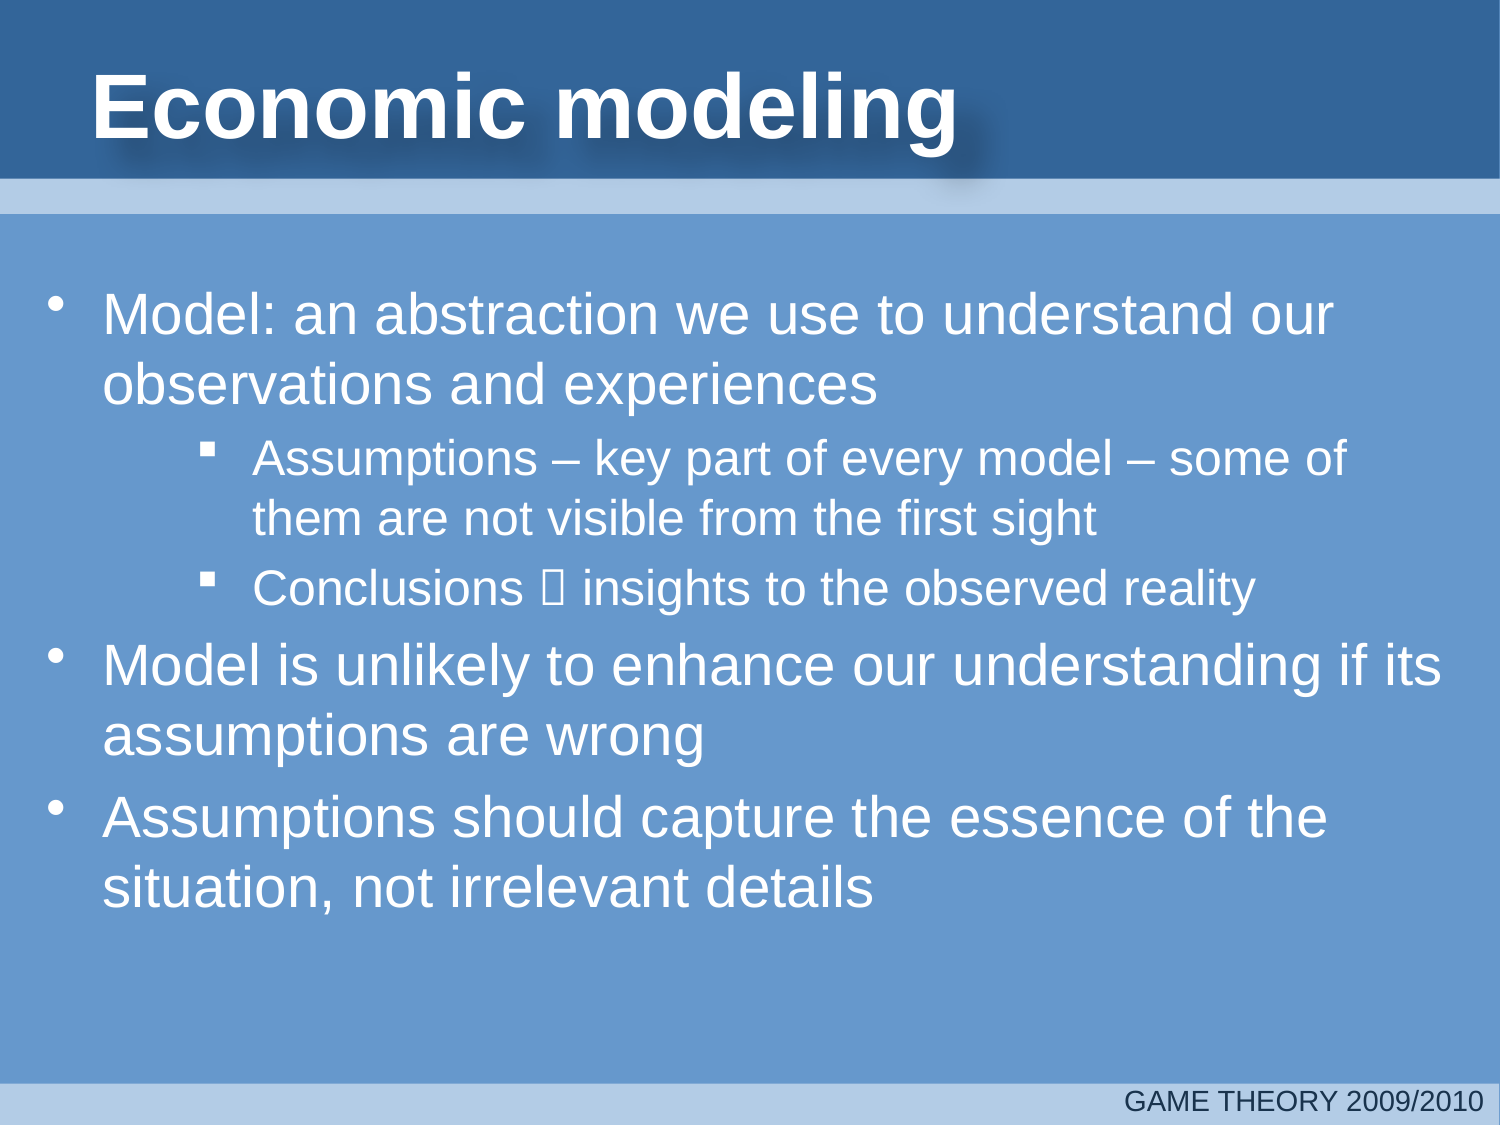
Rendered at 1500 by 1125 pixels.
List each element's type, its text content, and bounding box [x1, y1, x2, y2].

title Economic modeling [74, 42, 1436, 162]
text_box GAME THEORY 2009/2010 [1109, 1075, 1500, 1125]
text_box Model: an abstraction we use to understand our observations and experiences Assumptions – key part of every model – some of them are not visible from the first sight Conclusions  insights to the observed reality Model is unlikely to enhance our understanding if its assumptions are wrong Assumptions should capture the essence of the situation, not irrelevant details [31, 268, 1469, 1025]
